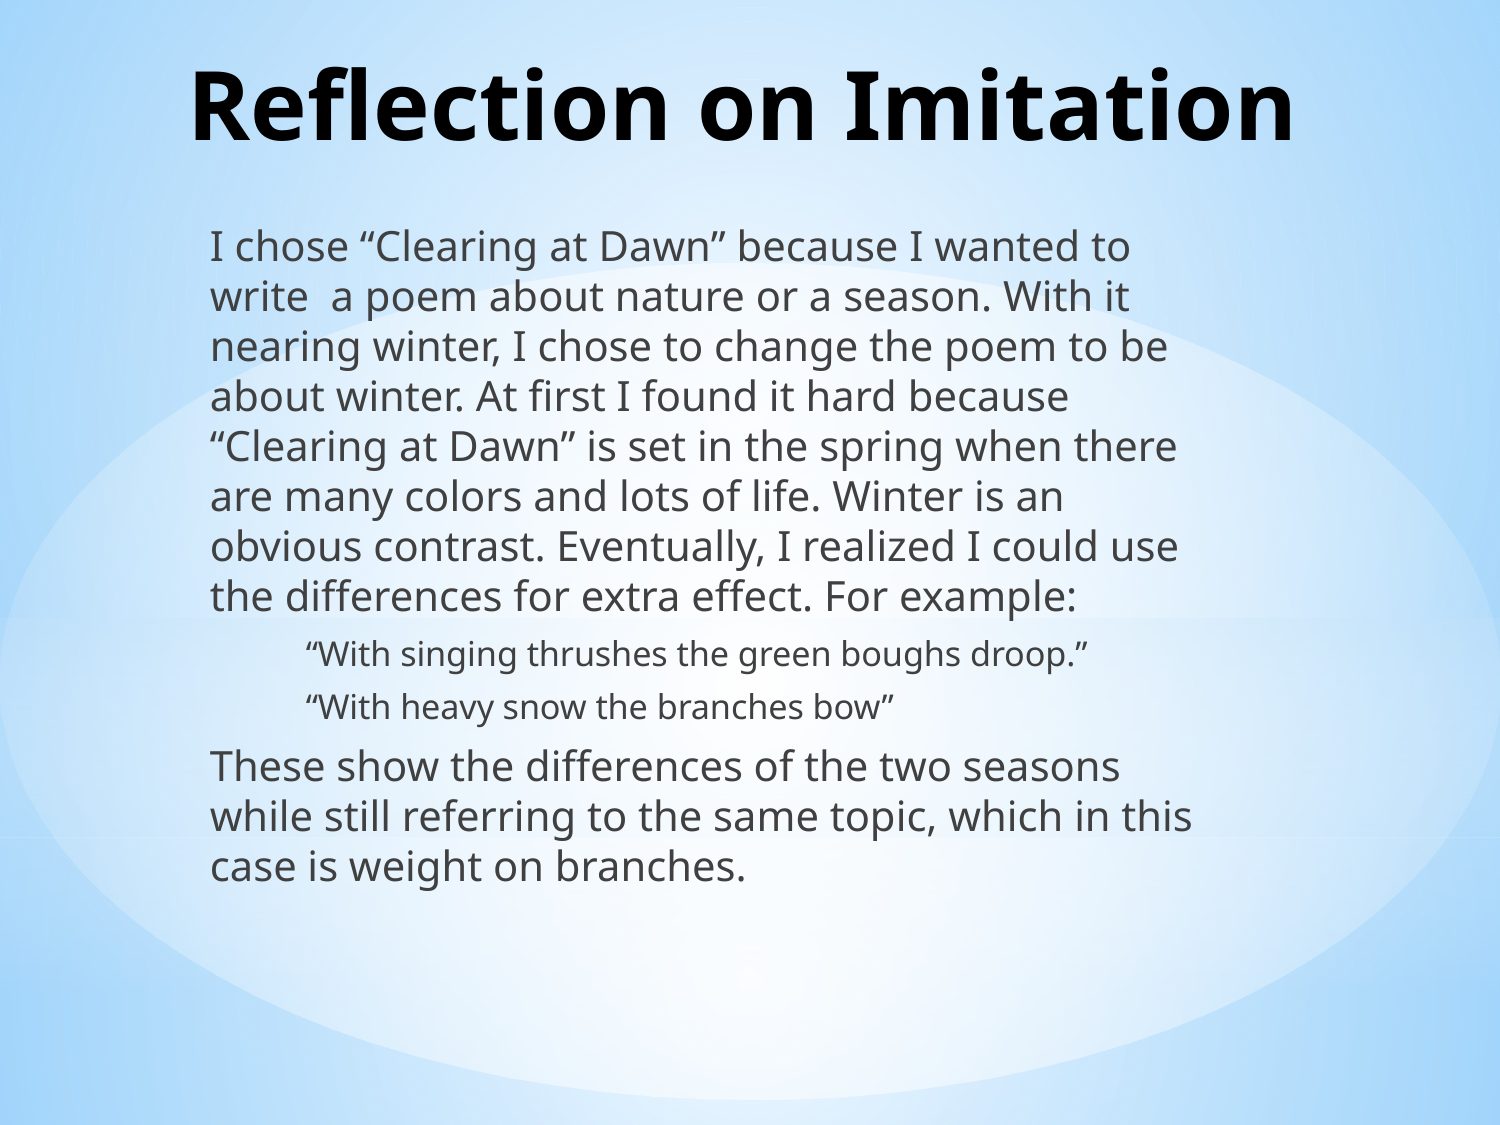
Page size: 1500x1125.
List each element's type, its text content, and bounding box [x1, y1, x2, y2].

title Reflection on Imitation [137, 37, 1313, 225]
list I chose “Clearing at Dawn” because I wanted to write a poem about nature or a season. With it nearing winter, I chose to change the poem to be about winter. At first I found it hard because “Clearing at Dawn” is set in the spring when there are many colors and lots of life. Winter is an obvious contrast. Eventually, I realized I could use the differences for extra effect. For example: “With singing thrushes the green boughs droop.” “With heavy snow the branches bow” These show the differences of the two seasons while still referring to the same topic, which in this case is weight on branches. [187, 212, 1238, 900]
